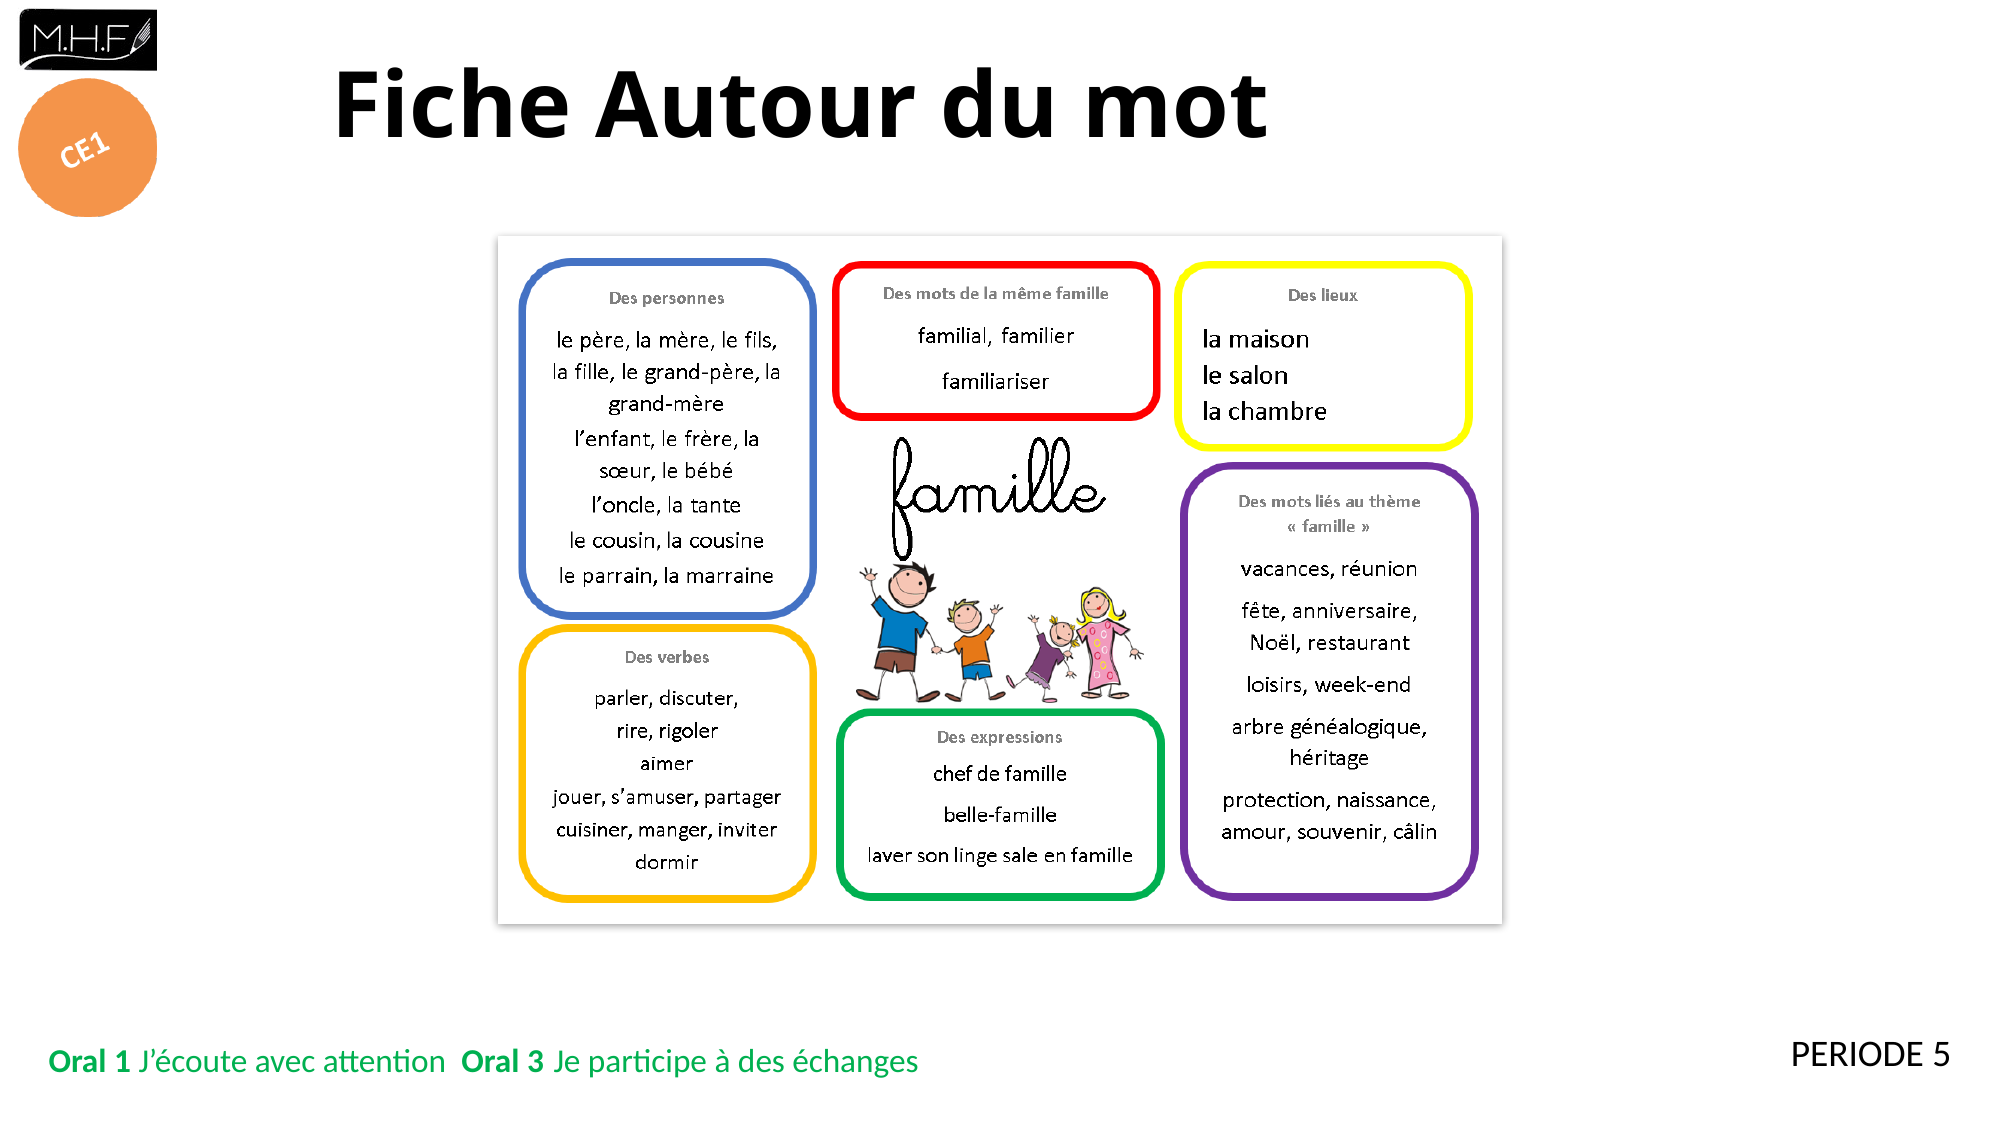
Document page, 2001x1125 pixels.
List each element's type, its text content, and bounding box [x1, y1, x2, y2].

text_box Oral 1 J’écoute avec attention Oral 3 Je participe à des échanges [33, 1023, 1034, 1088]
picture [512, 250, 1488, 910]
title Fiche Autour du mot [316, 0, 1863, 218]
picture [18, 78, 157, 218]
picture [16, 7, 157, 74]
text_box PERIODE 5 [1362, 1021, 1967, 1082]
